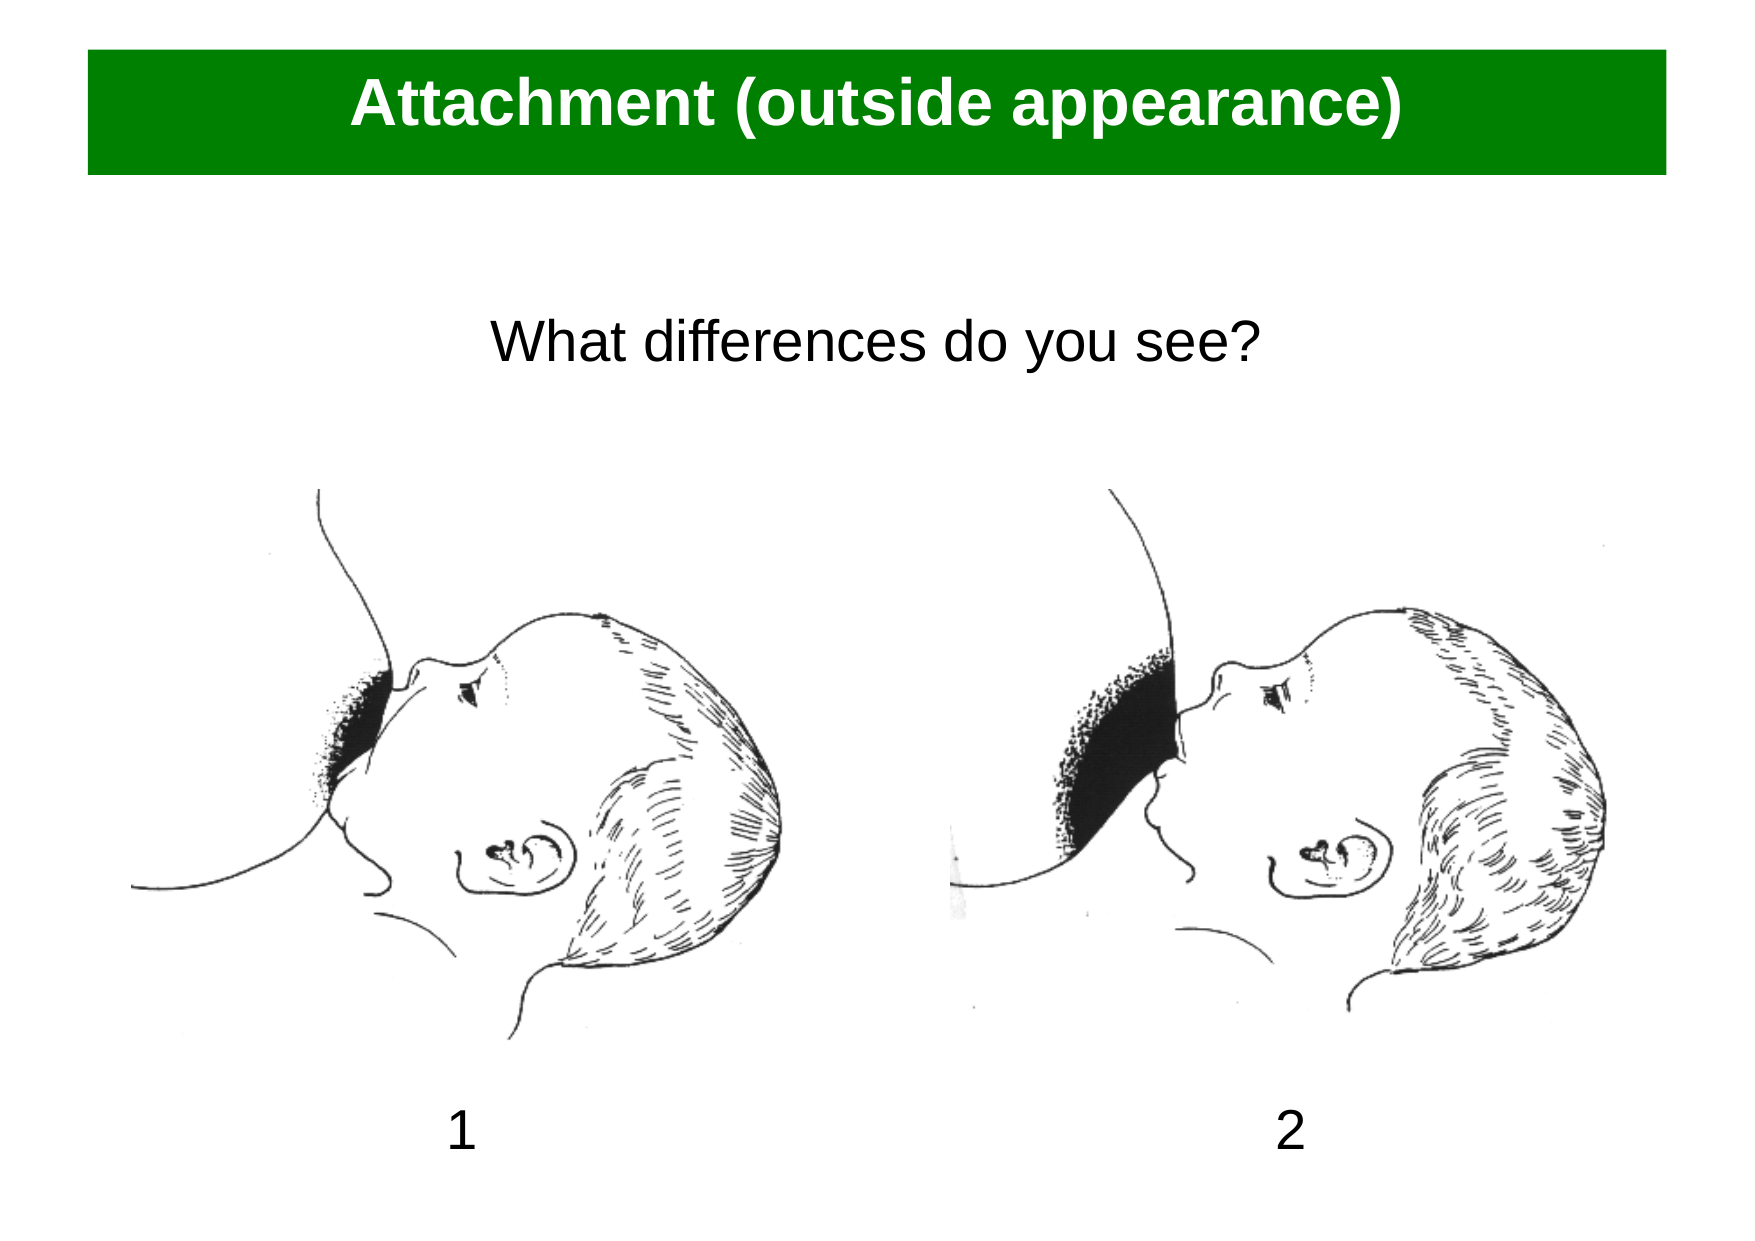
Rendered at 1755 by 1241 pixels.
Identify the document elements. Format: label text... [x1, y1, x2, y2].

text_box 2 [1222, 1084, 1361, 1169]
title Attachment (outside appearance) [87, 49, 1667, 176]
picture [130, 489, 792, 1051]
text_box 1 [393, 1084, 532, 1169]
list What differences do you see? [87, 294, 1667, 1205]
picture [950, 489, 1624, 1031]
